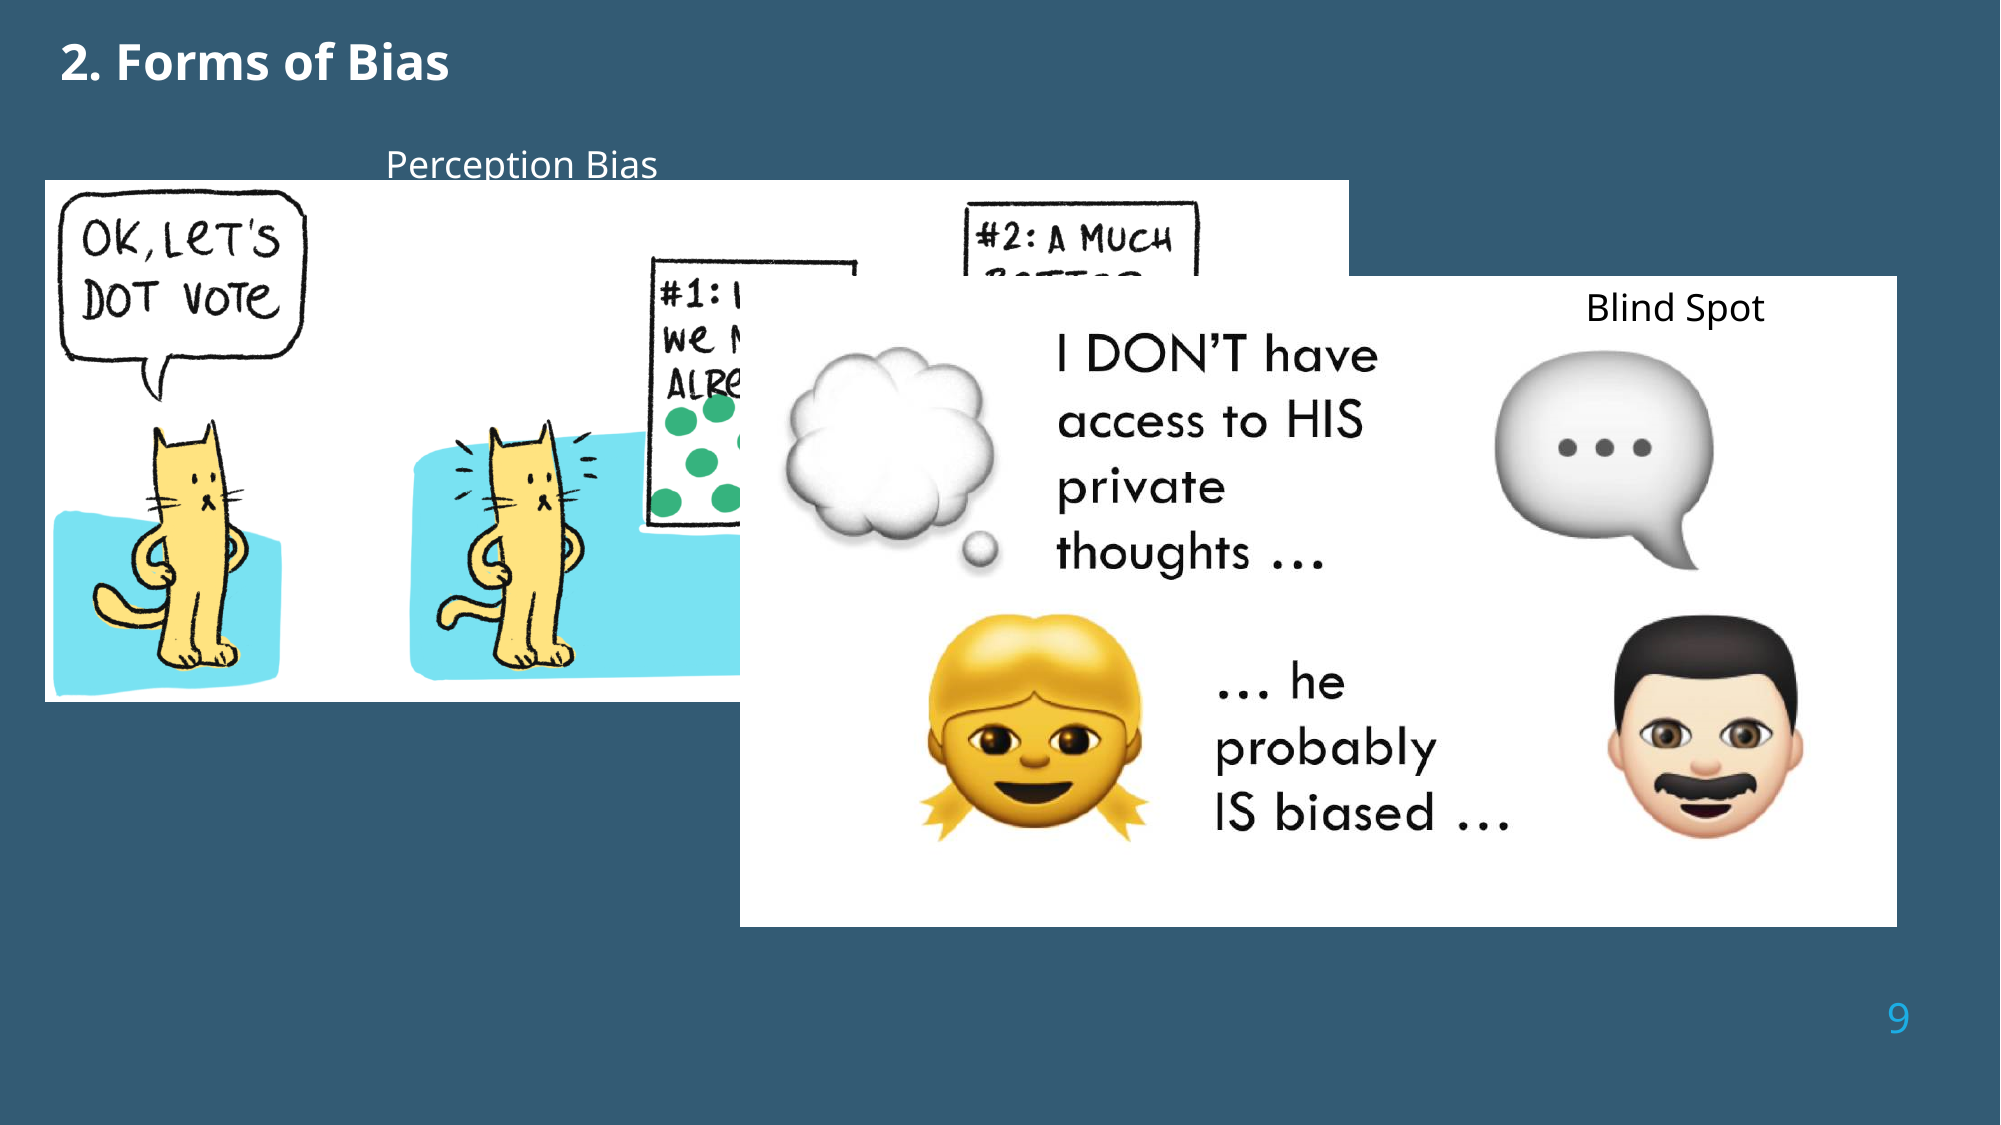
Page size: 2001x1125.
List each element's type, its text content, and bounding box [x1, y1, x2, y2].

slide_number 9 [1751, 970, 1926, 1051]
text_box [740, 276, 2000, 928]
text_box 2. Forms of Bias [45, 22, 1273, 98]
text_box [44, 133, 1350, 703]
